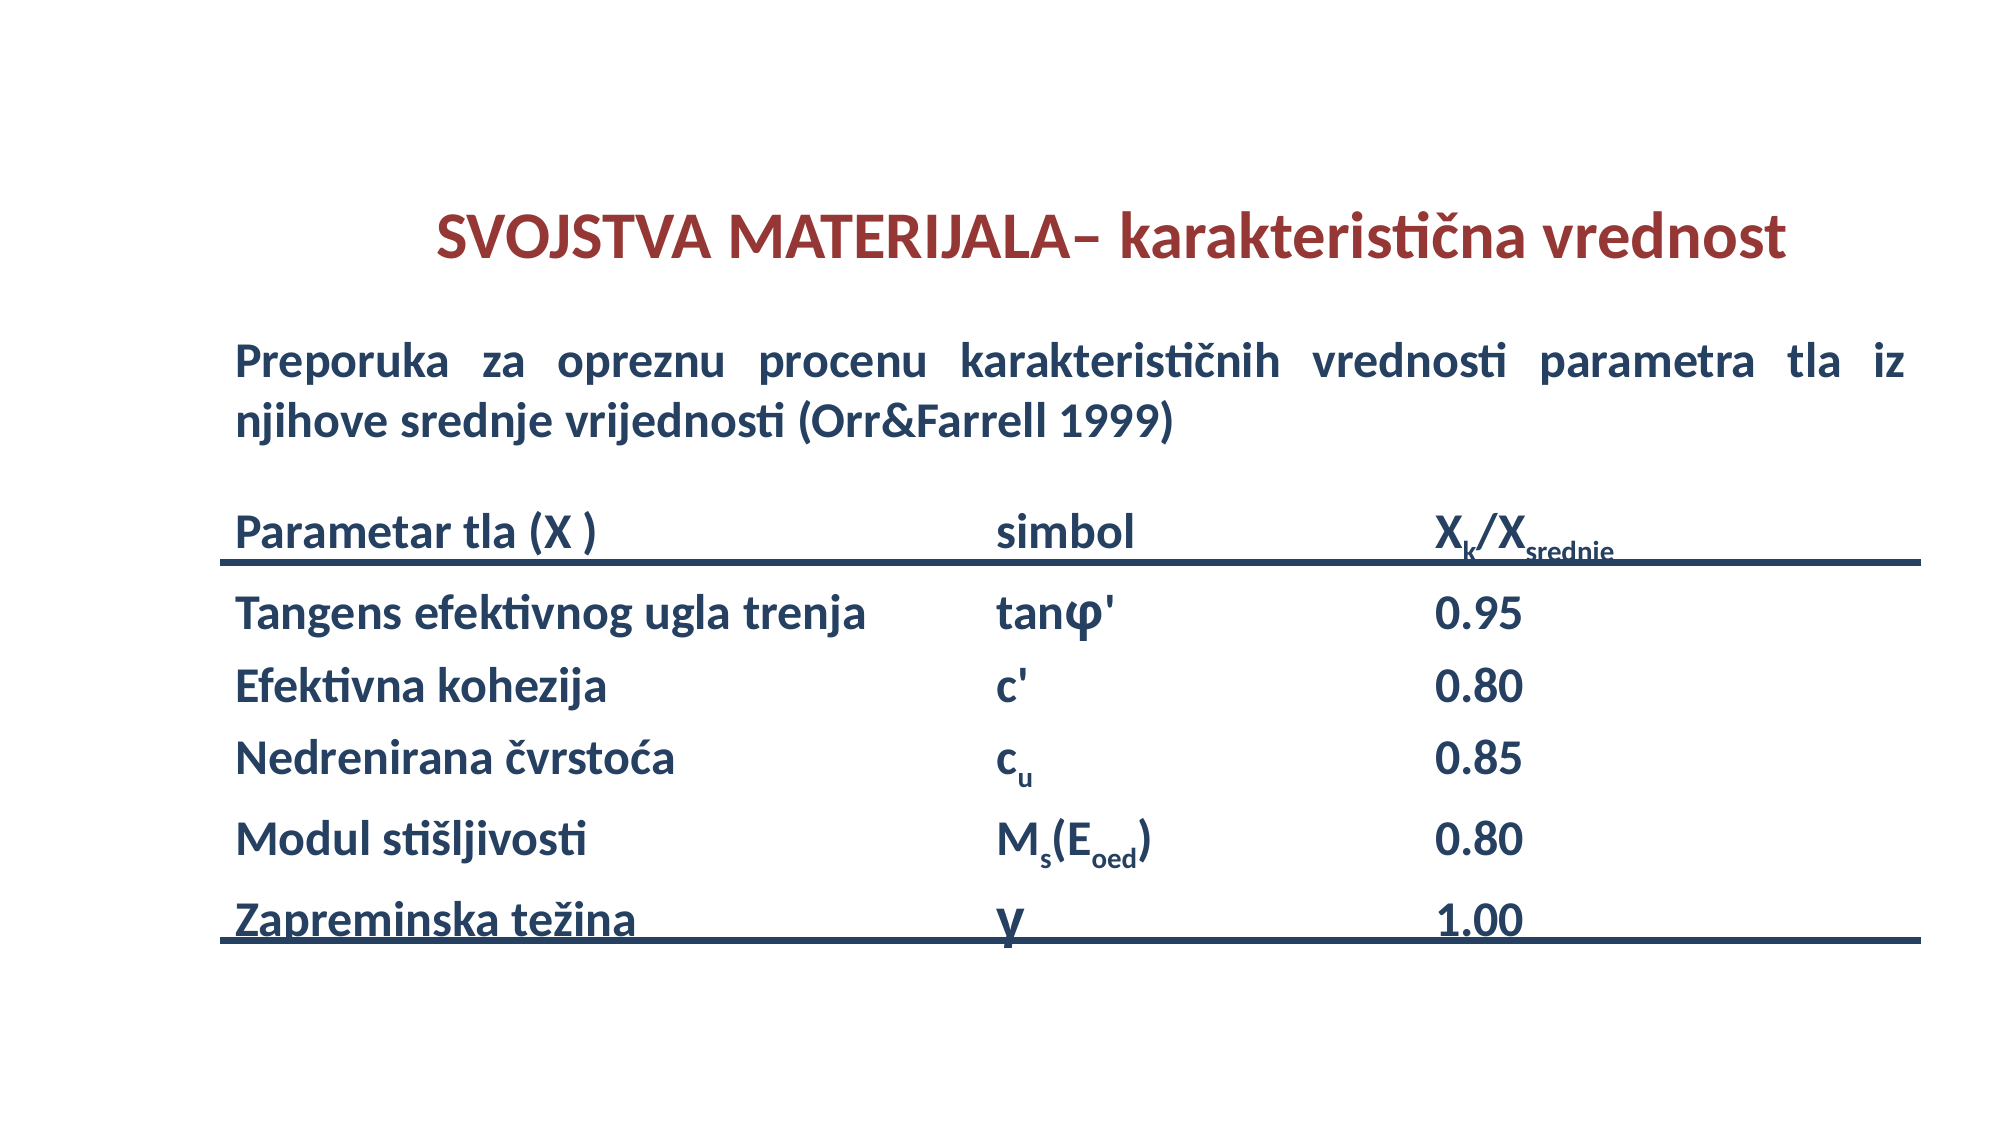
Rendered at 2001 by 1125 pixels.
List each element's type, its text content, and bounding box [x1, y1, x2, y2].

text_box SVOJSTVA MATERIJALA– karakteristična vrednost [350, 184, 1875, 280]
text_box Parametar tla (X ) simbol Xk/Xsrednje Tangens efektivnog ugla trenja tanφ' 0.95 Efektivna kohezija c' 0.80 Nedrenirana čvrstoća cu 0.85 Modul stišljivosti Ms(Eoed) 0.80 Zapreminska težina γ 1.00 [220, 571, 1922, 940]
text_box Preporuka za opreznu procenu karakterističnih vrednosti parametra tla iz njihove srednje vrijednosti (Orr&Farrell 1999) [220, 319, 1922, 455]
text_box Parametar tla (X ) simbol Xk/Xsrednje Tangens efektivnog ugla trenja tanφ' 0.95 Efektivna kohezija c' 0.80 Nedrenirana čvrstoća cu 0.85 Modul stišljivosti Ms(Eoed) 0.80 Zapreminska težina γ 1.00 [220, 491, 1922, 562]
